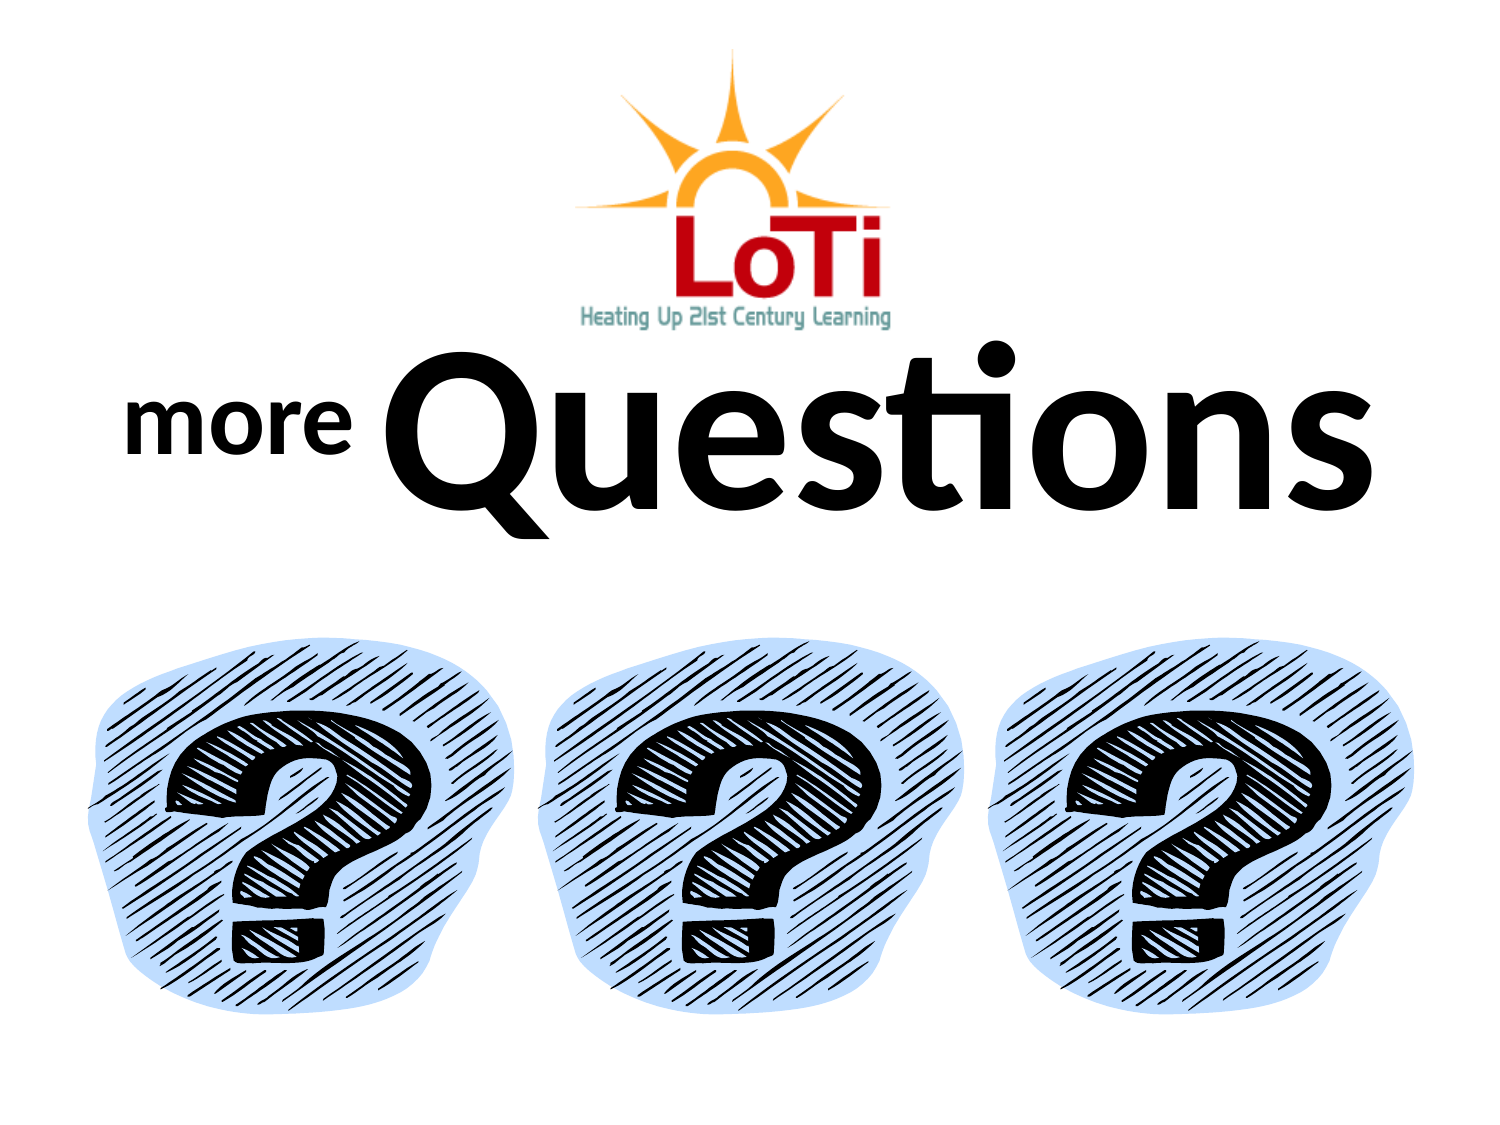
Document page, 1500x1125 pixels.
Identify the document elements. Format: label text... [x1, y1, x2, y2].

picture [574, 49, 892, 332]
picture [87, 637, 515, 1015]
picture [987, 637, 1415, 1015]
list more Questions [75, 262, 1425, 1005]
picture [537, 637, 965, 1015]
